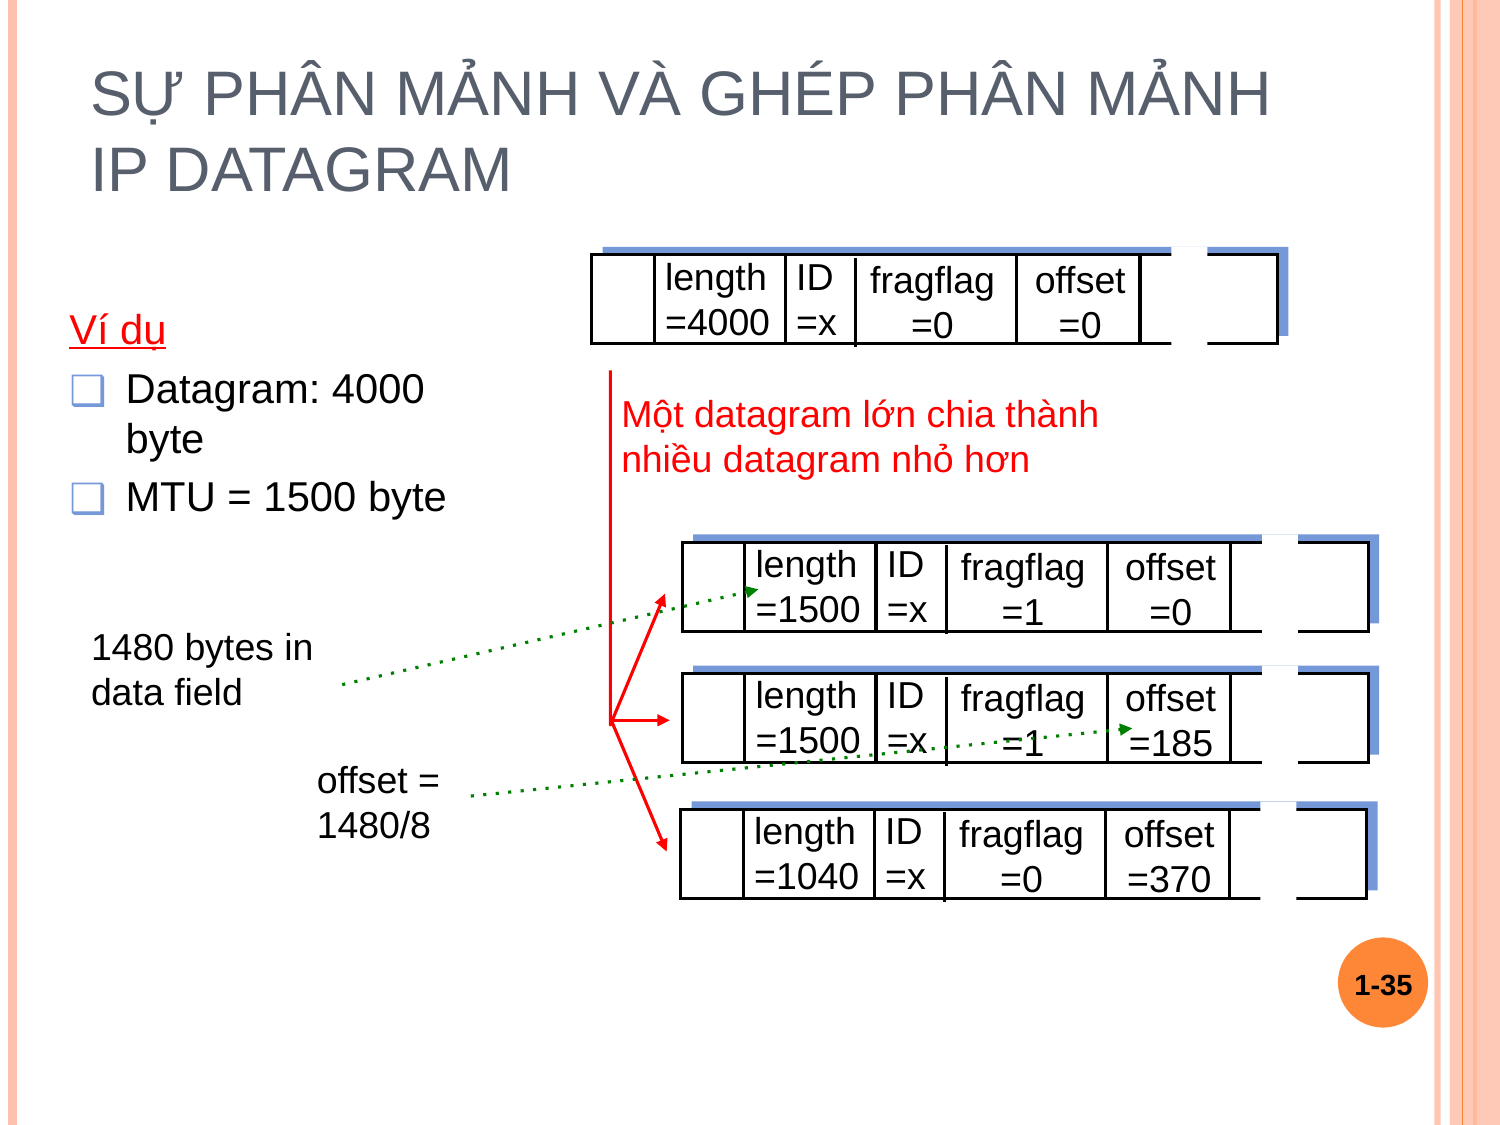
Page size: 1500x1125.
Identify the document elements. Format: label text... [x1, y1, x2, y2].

text_box Ví dụ Datagram: 4000 byte MTU = 1500 byte [54, 295, 519, 571]
text_box 1480 bytes in data field [76, 615, 340, 721]
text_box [470, 728, 1133, 797]
title Sự phân mảnh và ghép phân mảnh IP datagram [75, 45, 1300, 233]
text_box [591, 244, 1380, 909]
text_box offset = 1480/8 [301, 748, 457, 854]
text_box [341, 588, 759, 685]
slide_number 1-‹#› [1333, 940, 1434, 1026]
